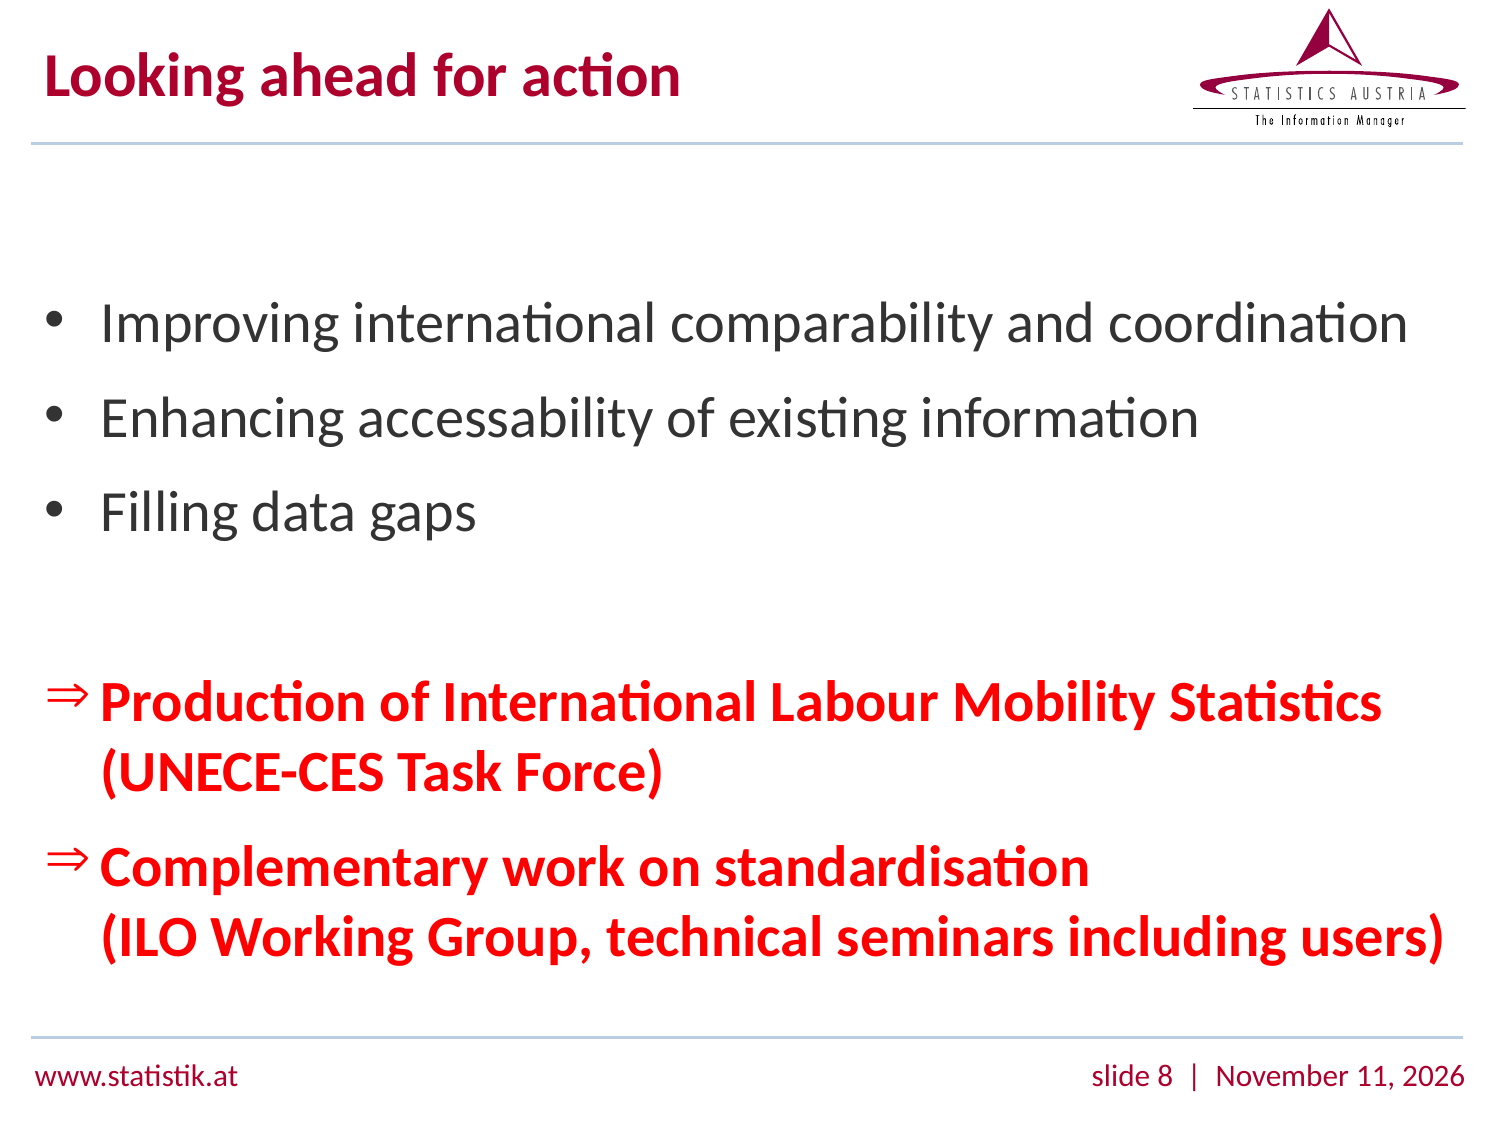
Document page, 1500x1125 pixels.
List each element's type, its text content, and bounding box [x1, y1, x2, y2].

title Looking ahead for action [29, 38, 1188, 118]
list Improving international comparability and coordination Enhancing accessability of existing information Filling data gaps Production of International Labour Mobility Statistics (UNECE-CES Task Force) Complementary work on standardisation (ILO Working Group, technical seminars including users) [29, 181, 1483, 1024]
